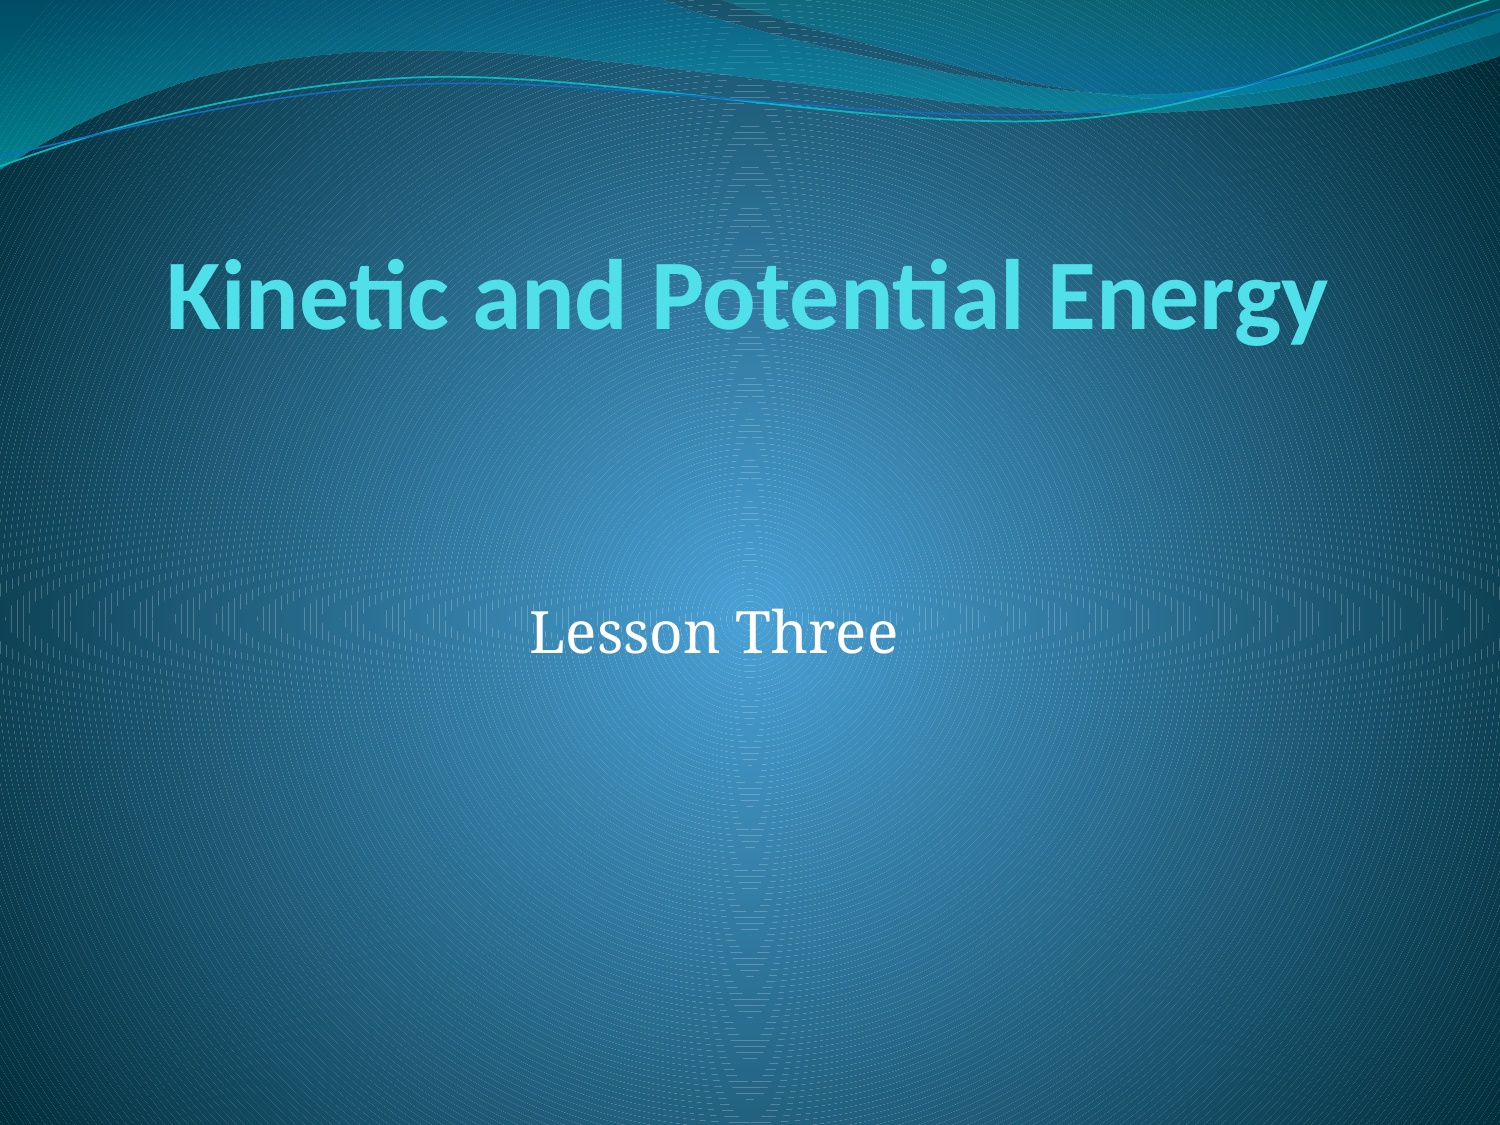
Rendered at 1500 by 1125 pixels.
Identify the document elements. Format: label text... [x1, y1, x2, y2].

title Kinetic and Potential Energy [112, 187, 1388, 350]
subtitle Lesson Three [75, 587, 1364, 738]
